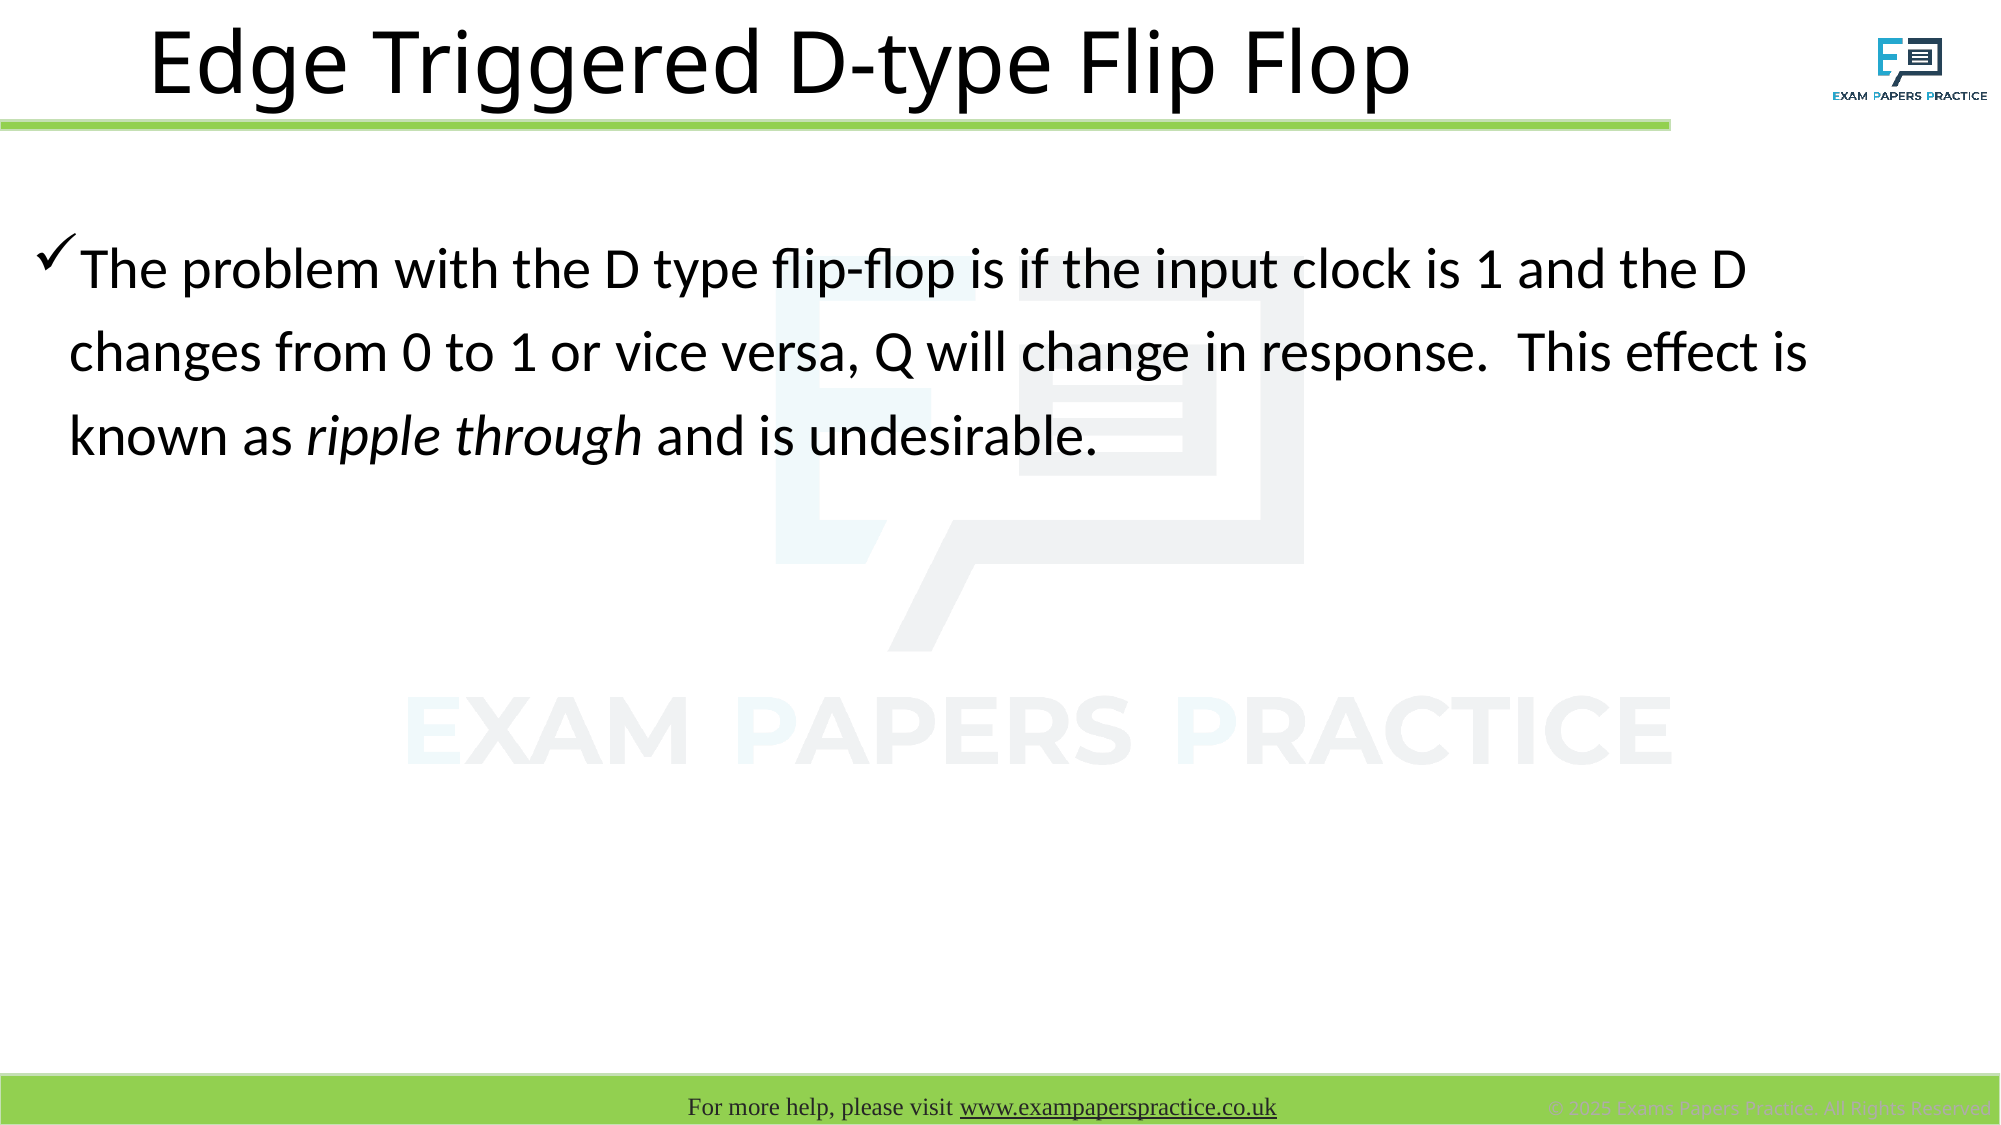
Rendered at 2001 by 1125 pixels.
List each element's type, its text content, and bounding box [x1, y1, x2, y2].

title Edge Triggered D-type Flip Flop [132, 11, 1858, 121]
list The problem with the D type flip-flop is if the input clock is 1 and the D changes from 0 to 1 or vice versa, Q will change in response. This effect is known as ripple through and is undesirable. [17, 208, 1834, 991]
